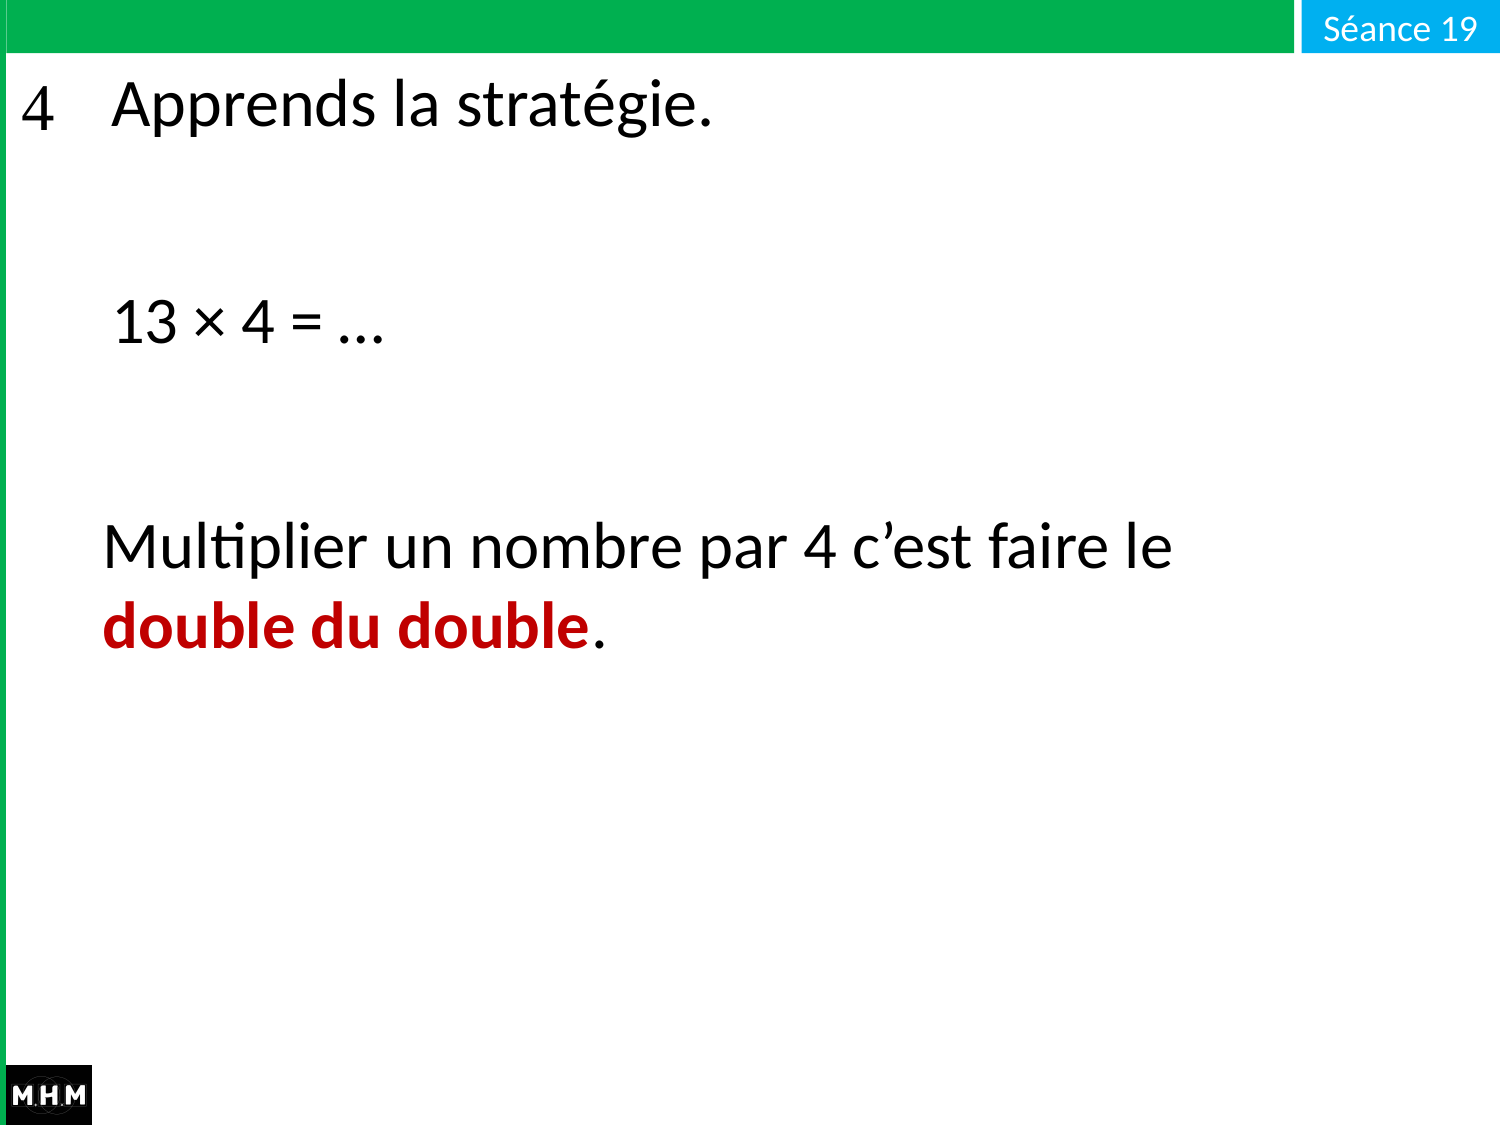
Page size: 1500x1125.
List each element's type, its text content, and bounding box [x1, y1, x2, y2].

picture [6, 1065, 92, 1125]
text_box 13 × 4 = … [96, 269, 1344, 364]
title Apprends la stratégie. [96, 60, 1391, 150]
text_box Multiplier un nombre par 4 c’est faire le double du double. [88, 494, 1336, 669]
